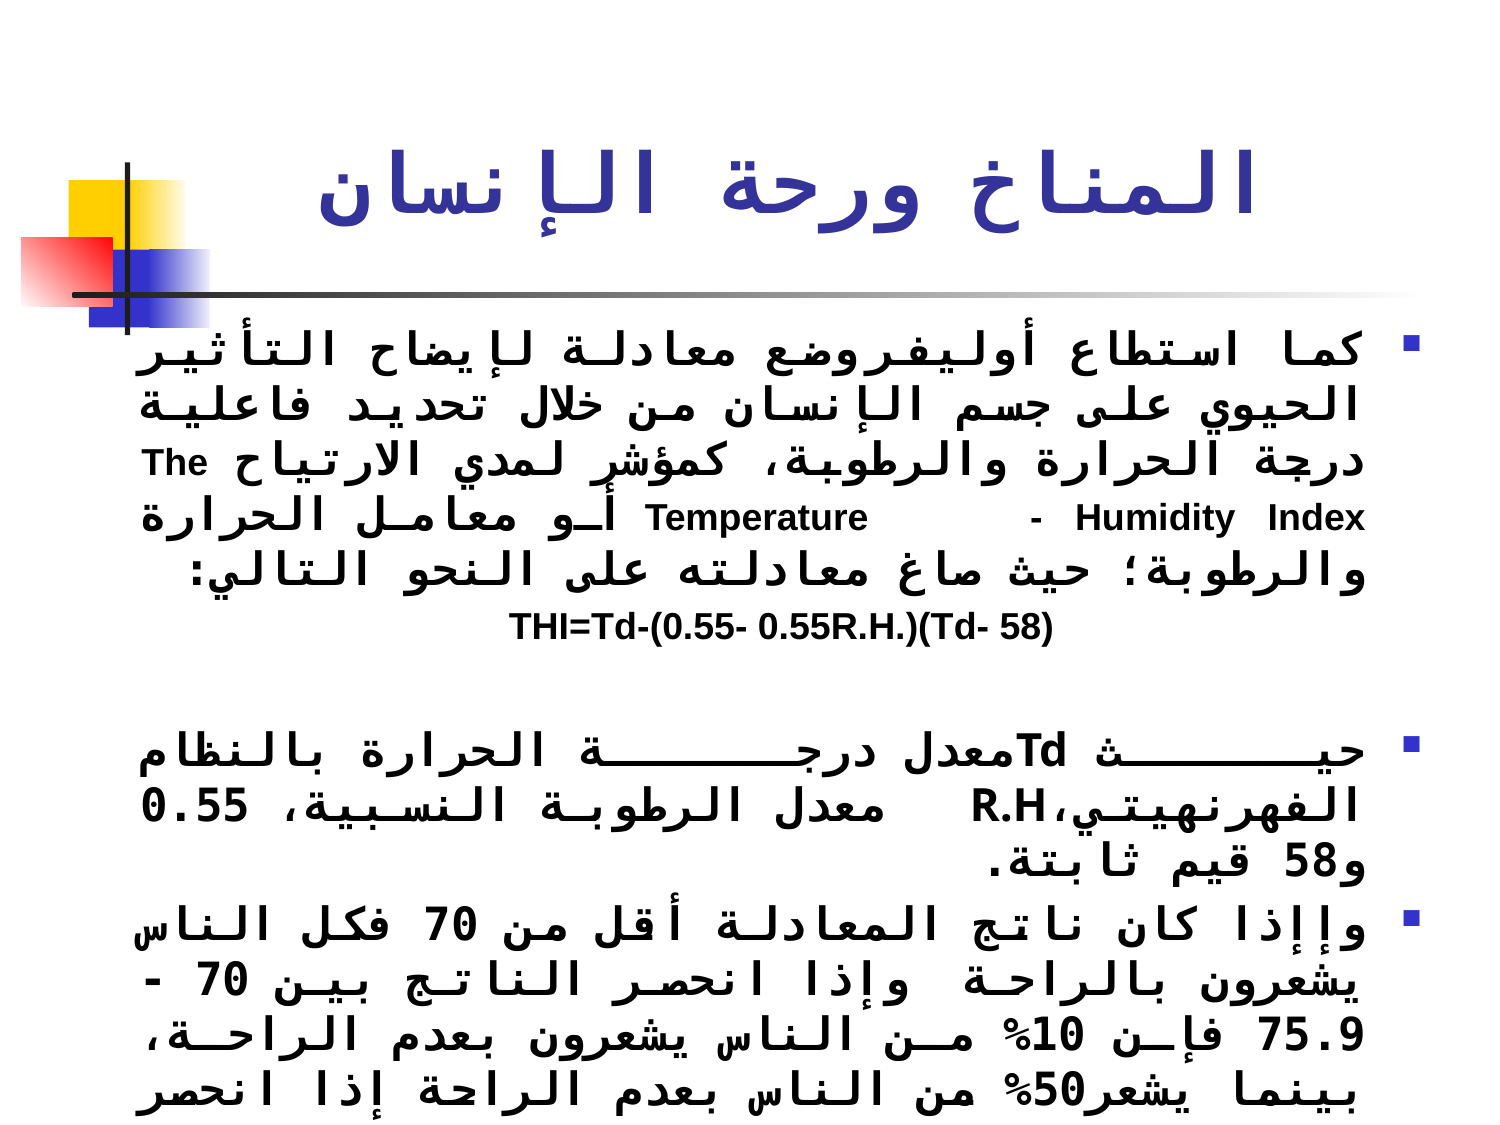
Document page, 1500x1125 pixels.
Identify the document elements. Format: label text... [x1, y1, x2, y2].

title المناخ ورحة الإنسان [125, 35, 1468, 238]
list كما استطاع أوليفر وضع معادلة لإيضاح التأثير الحيوي على جسم الإنسان من خلال تحديد فاعلية درجة الحرارة والرطوبة، كمؤشر لمدي الارتياح The Temperature - Humidity Index أو معامل الحرارة والرطوبة؛ حيث صاغ معادلته على النحو التالي: THI=Td-(0.55- 0.55R.H.)(Td- 58) حيث Tdمعدل درجة الحرارة بالنظام الفهرنهيتي،R.H معدل الرطوبة النسبية، 0.55 و58 قيم ثابتة. وإإذا كان ناتج المعادلة أقل من 70 فكل الناس يشعرون بالراحة وإذا انحصر الناتج بين 70 - 75.9 فإن 10% من الناس يشعرون بعدم الراحة، بينما يشعر50% من الناس بعدم الراحة إذا انحصر الناتج بين 76 - 79.9، في حين يشعر معظم الناس بعدم الراحة والضيق إذا زاد الناتج عن 80. [125, 312, 1438, 1050]
